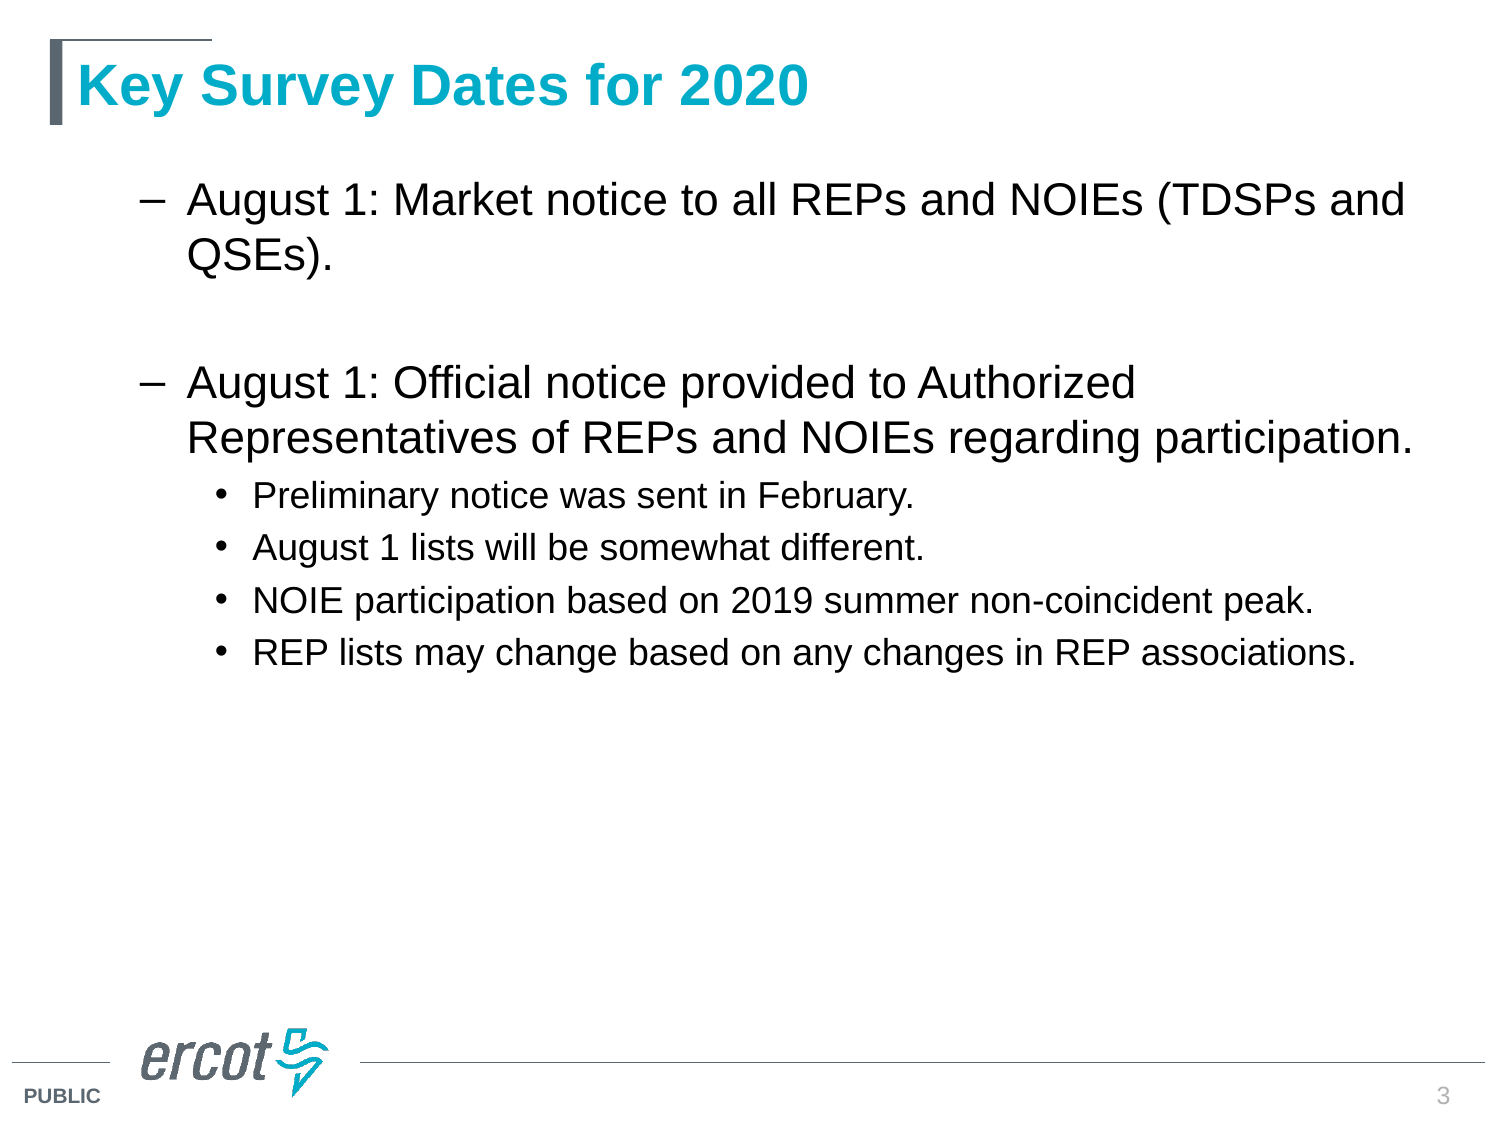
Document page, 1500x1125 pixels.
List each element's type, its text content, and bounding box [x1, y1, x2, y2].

title Key Survey Dates for 2020 [62, 39, 1450, 125]
picture [137, 1024, 332, 1100]
list August 1: Market notice to all REPs and NOIEs (TDSPs and QSEs). August 1: Official notice provided to Authorized Representatives of REPs and NOIEs regarding participation. Preliminary notice was sent in February. August 1 lists will be somewhat different. NOIE participation based on 2019 summer non-coincident peak. REP lists may change based on any changes in REP associations. [50, 162, 1450, 992]
slide_number 3 [1400, 1076, 1488, 1113]
